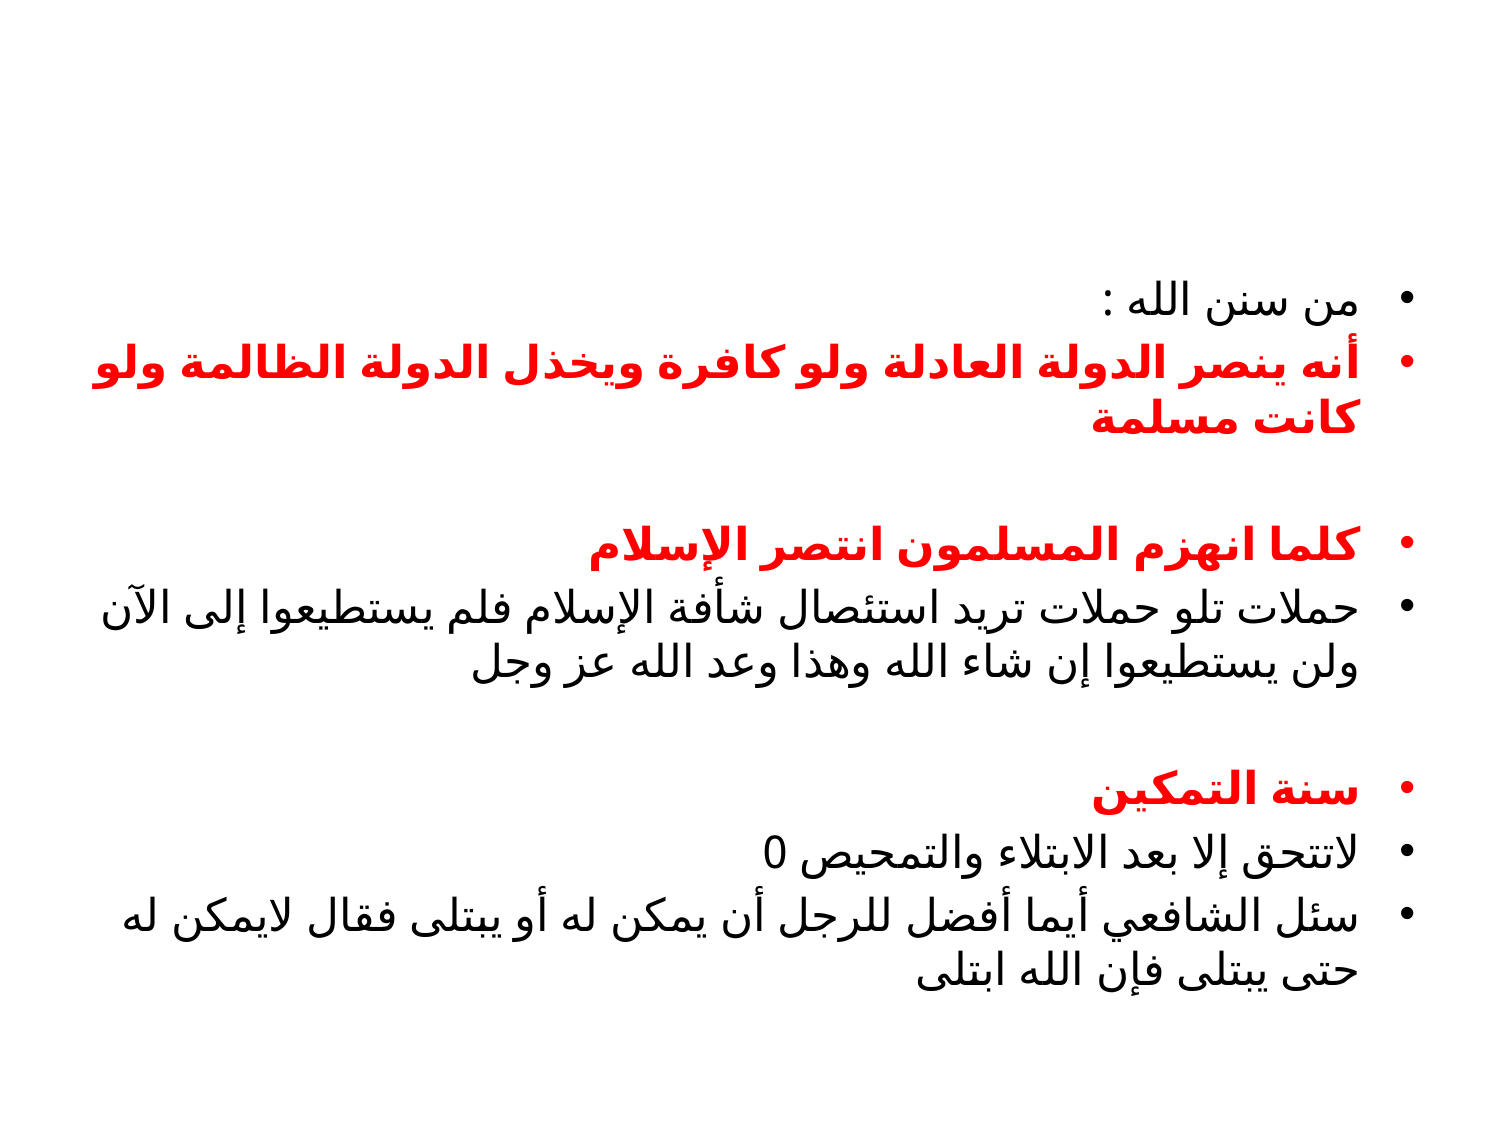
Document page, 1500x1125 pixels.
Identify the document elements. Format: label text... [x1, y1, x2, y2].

list من سنن الله : أنه ينصر الدولة العادلة ولو كافرة ويخذل الدولة الظالمة ولو كانت مسلمة كلما انهزم المسلمون انتصر الإسلام حملات تلو حملات تريد استئصال شأفة الإسلام فلم يستطيعوا إلى الآن ولن يستطيعوا إن شاء الله وهذا وعد الله عز وجل سنة التمكين لاتتحق إلا بعد الابتلاء والتمحيص 0 سئل الشافعي أيما أفضل للرجل أن يمكن له أو يبتلى فقال لايمكن له حتى يبتلى فإن الله ابتلى [75, 262, 1425, 1005]
